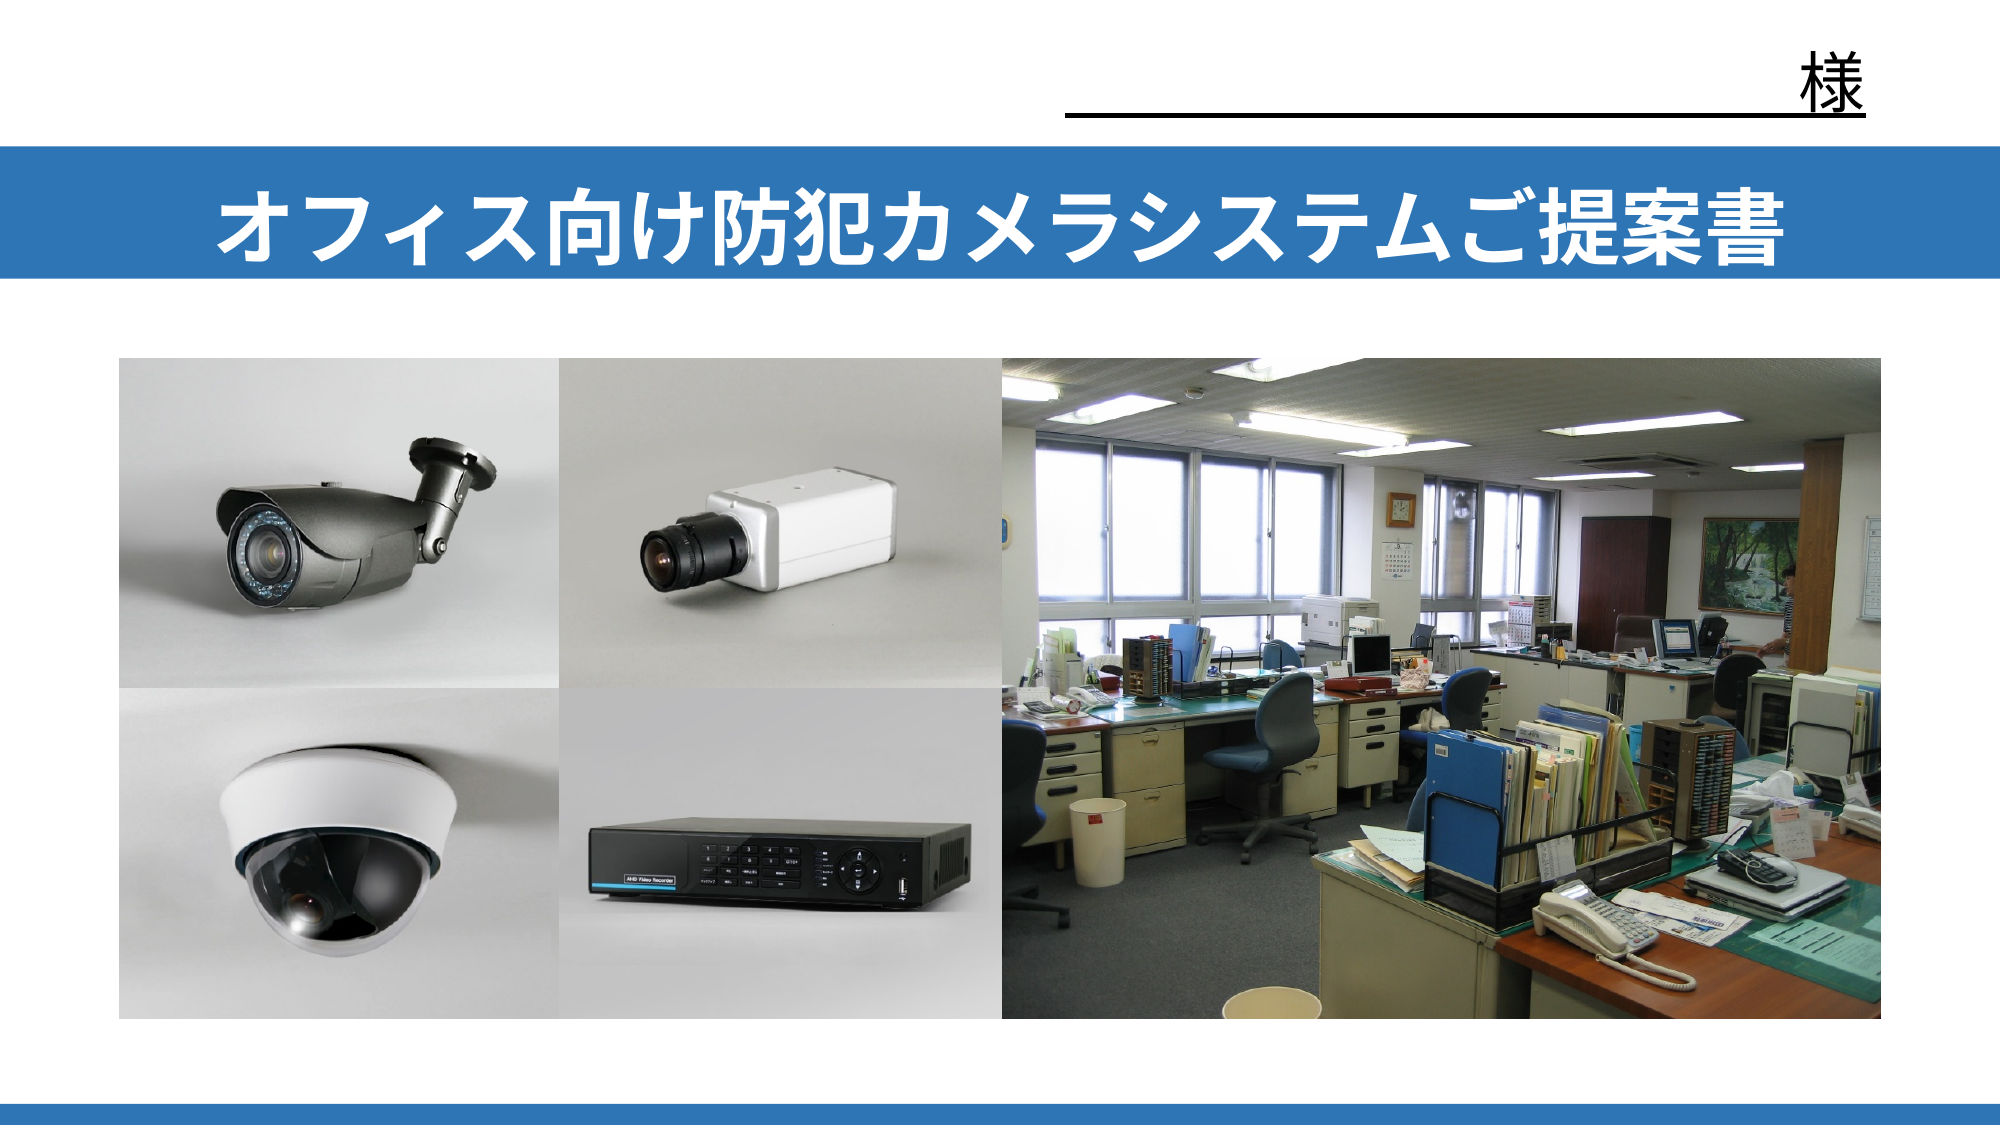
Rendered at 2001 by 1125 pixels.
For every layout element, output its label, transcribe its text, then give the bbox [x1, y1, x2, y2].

picture [119, 358, 1881, 1019]
text_box [0, 1103, 2000, 1125]
text_box 様 [647, 26, 1881, 147]
text_box [0, 145, 2000, 280]
text_box オフィス向け防犯カメラシステムご提案書 [197, 167, 1803, 283]
